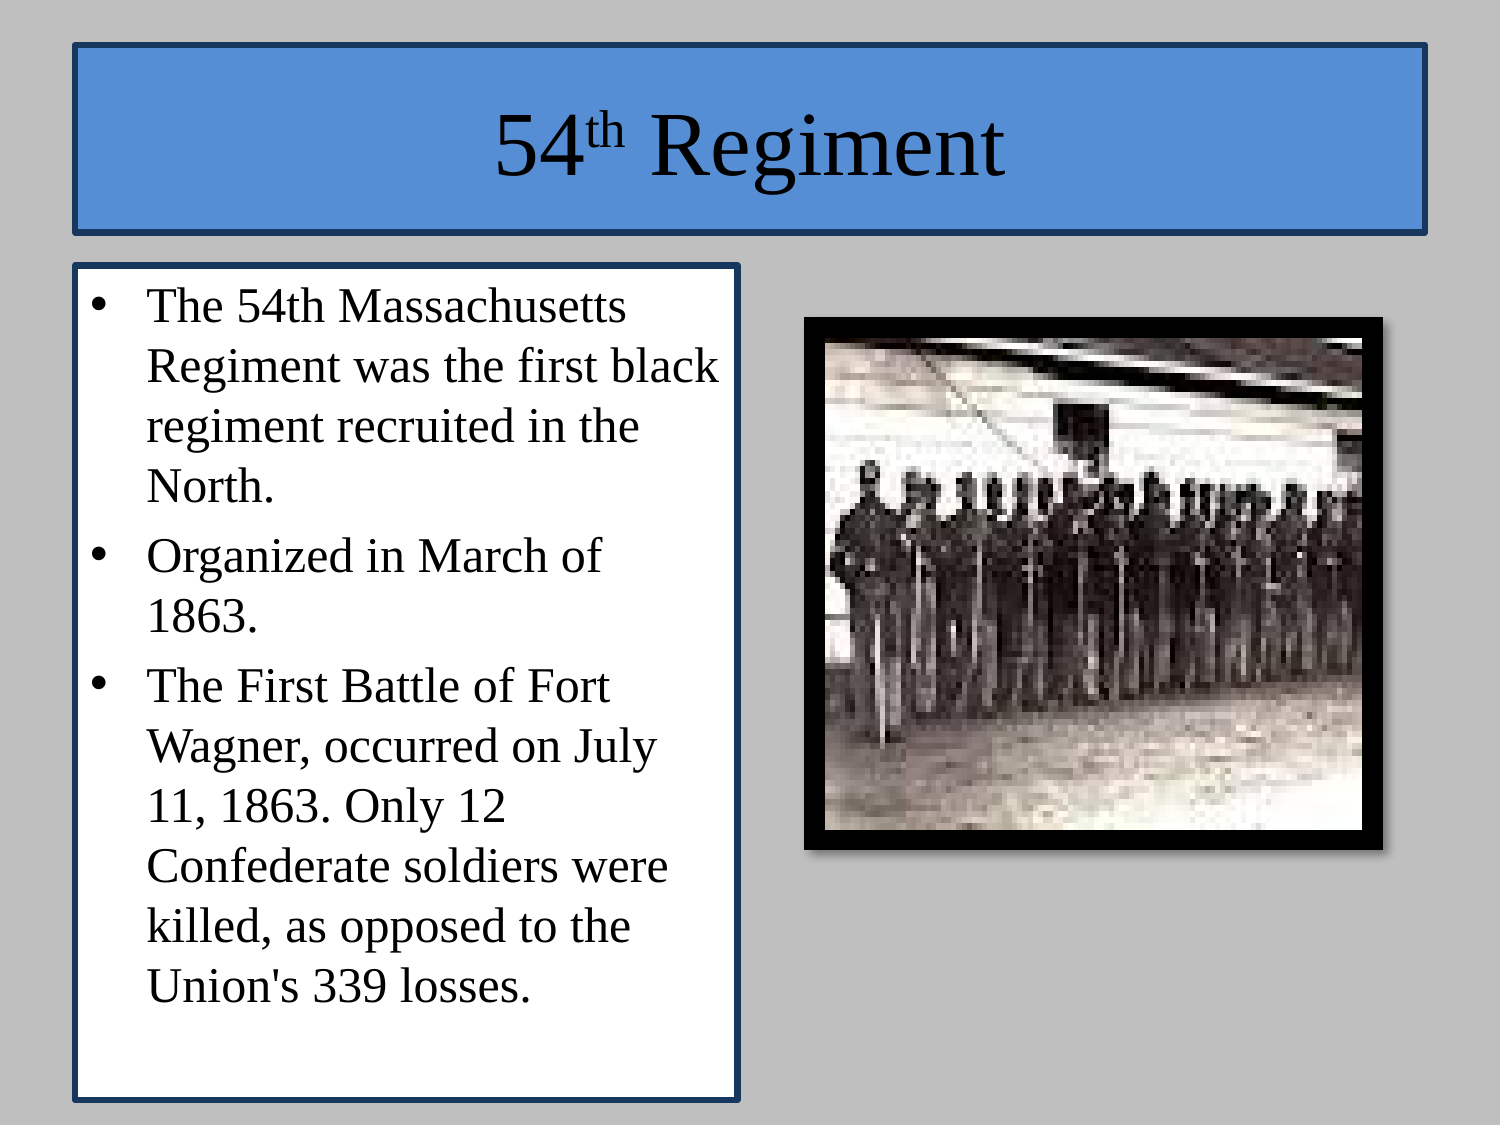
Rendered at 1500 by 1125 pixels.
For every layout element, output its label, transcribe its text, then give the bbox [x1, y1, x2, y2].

title 54th Regiment [75, 45, 1425, 233]
picture [824, 337, 1363, 830]
list The 54th Massachusetts Regiment was the first black regiment recruited in the North. Organized in March of 1863. The First Battle of Fort Wagner, occurred on July 11, 1863. Only 12 Confederate soldiers were killed, as opposed to the Union's 339 losses. [75, 265, 738, 1100]
